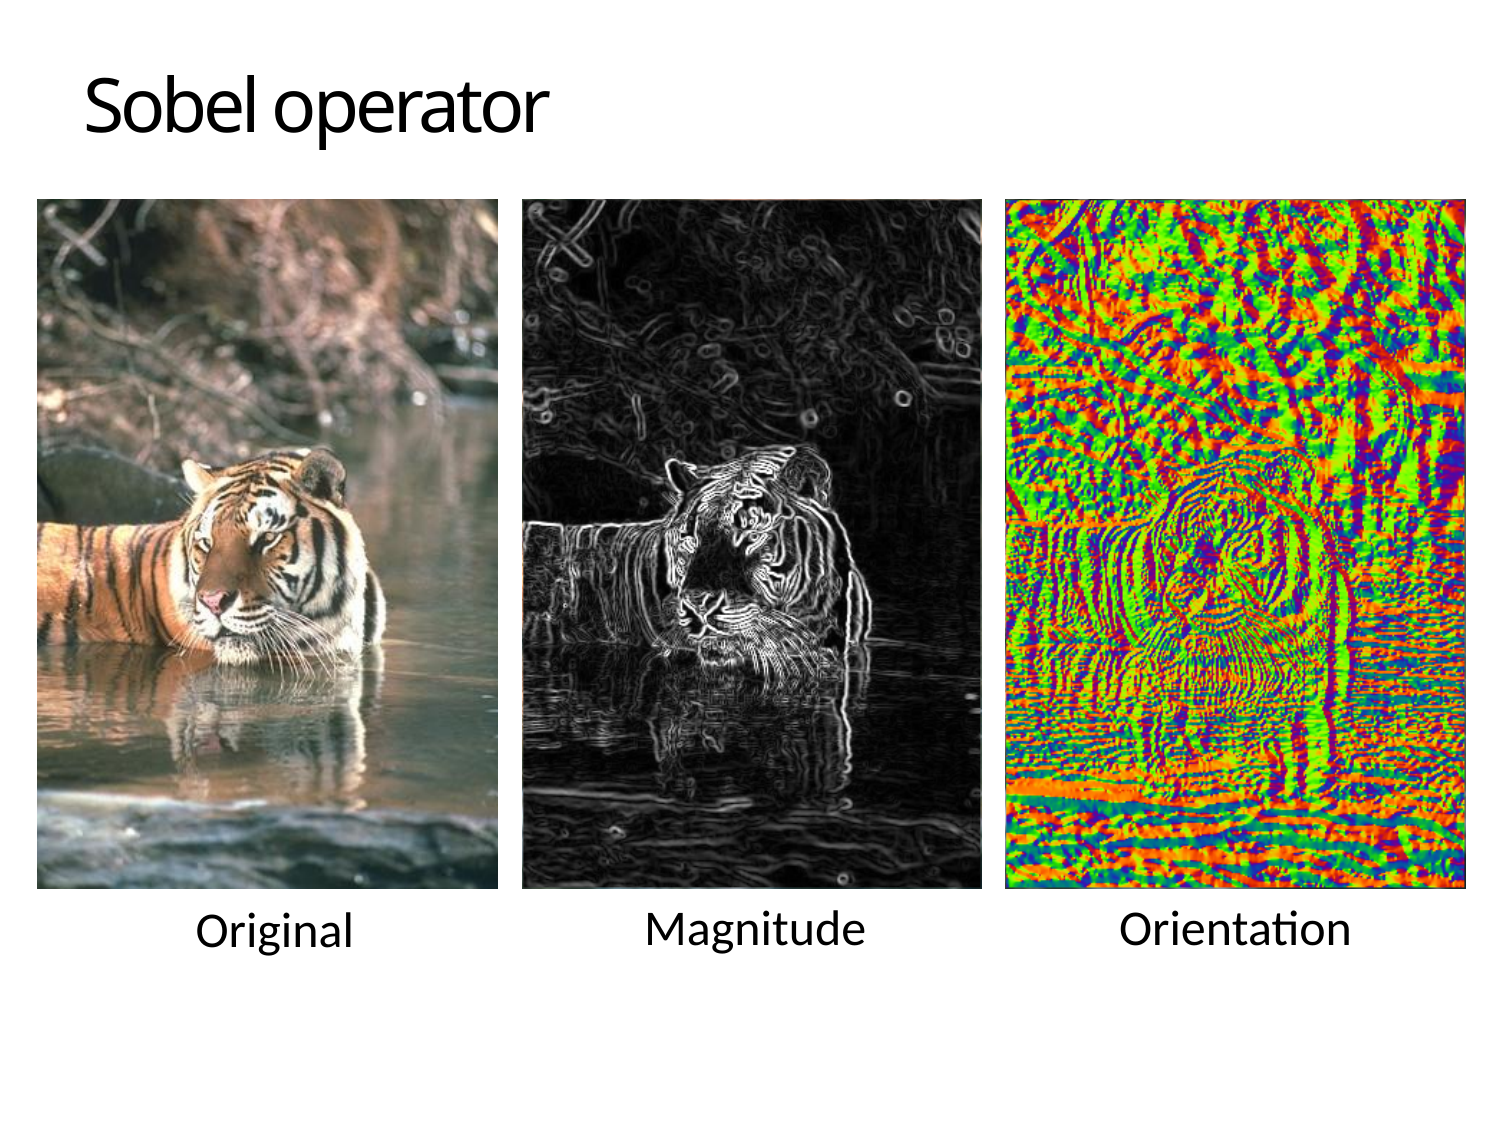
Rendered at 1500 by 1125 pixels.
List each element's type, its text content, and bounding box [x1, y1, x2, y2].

text_box Original [162, 897, 388, 966]
text_box Sobel operator [68, 49, 1069, 155]
picture [1005, 199, 1466, 889]
text_box Magnitude [600, 897, 911, 963]
picture [521, 199, 983, 889]
picture [37, 199, 498, 889]
text_box Orientation [1084, 897, 1387, 963]
